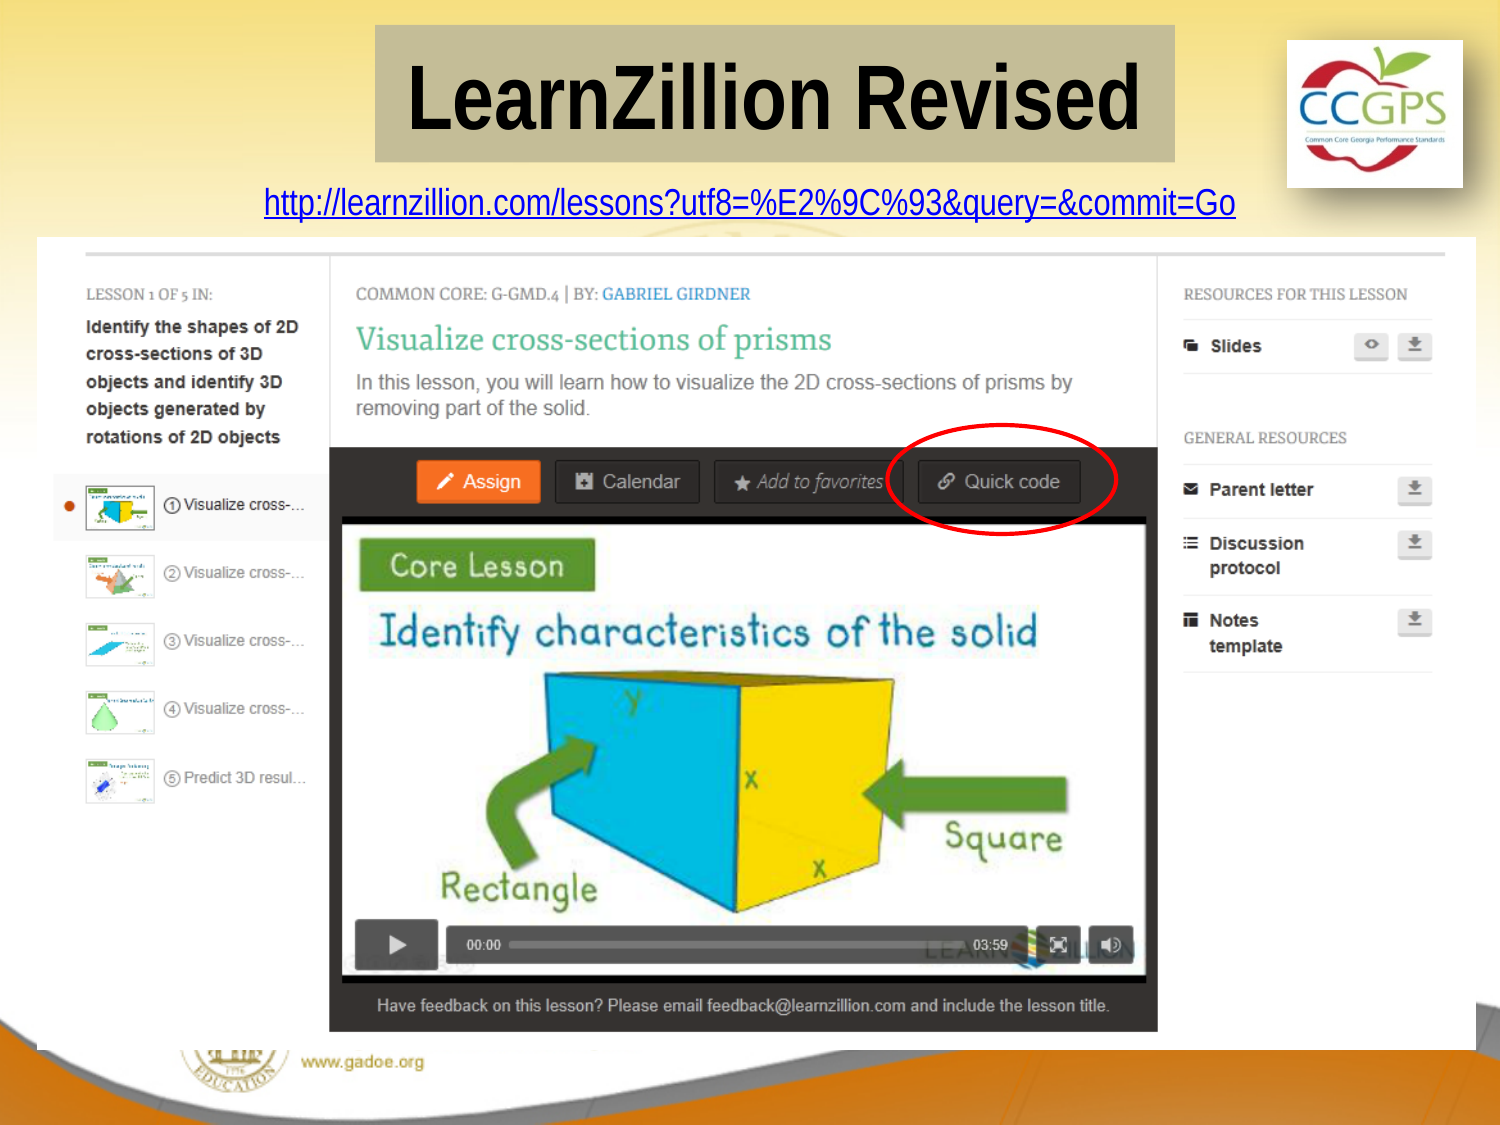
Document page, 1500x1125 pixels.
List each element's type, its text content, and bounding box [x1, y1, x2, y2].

text_box LearnZillion Revised [375, 24, 1175, 163]
text_box http://learnzillion.com/lessons?utf8=%E2%9C%93&query=&commit=Go [74, 164, 1425, 235]
picture [0, 0, 1500, 1125]
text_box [37, 237, 1476, 1051]
